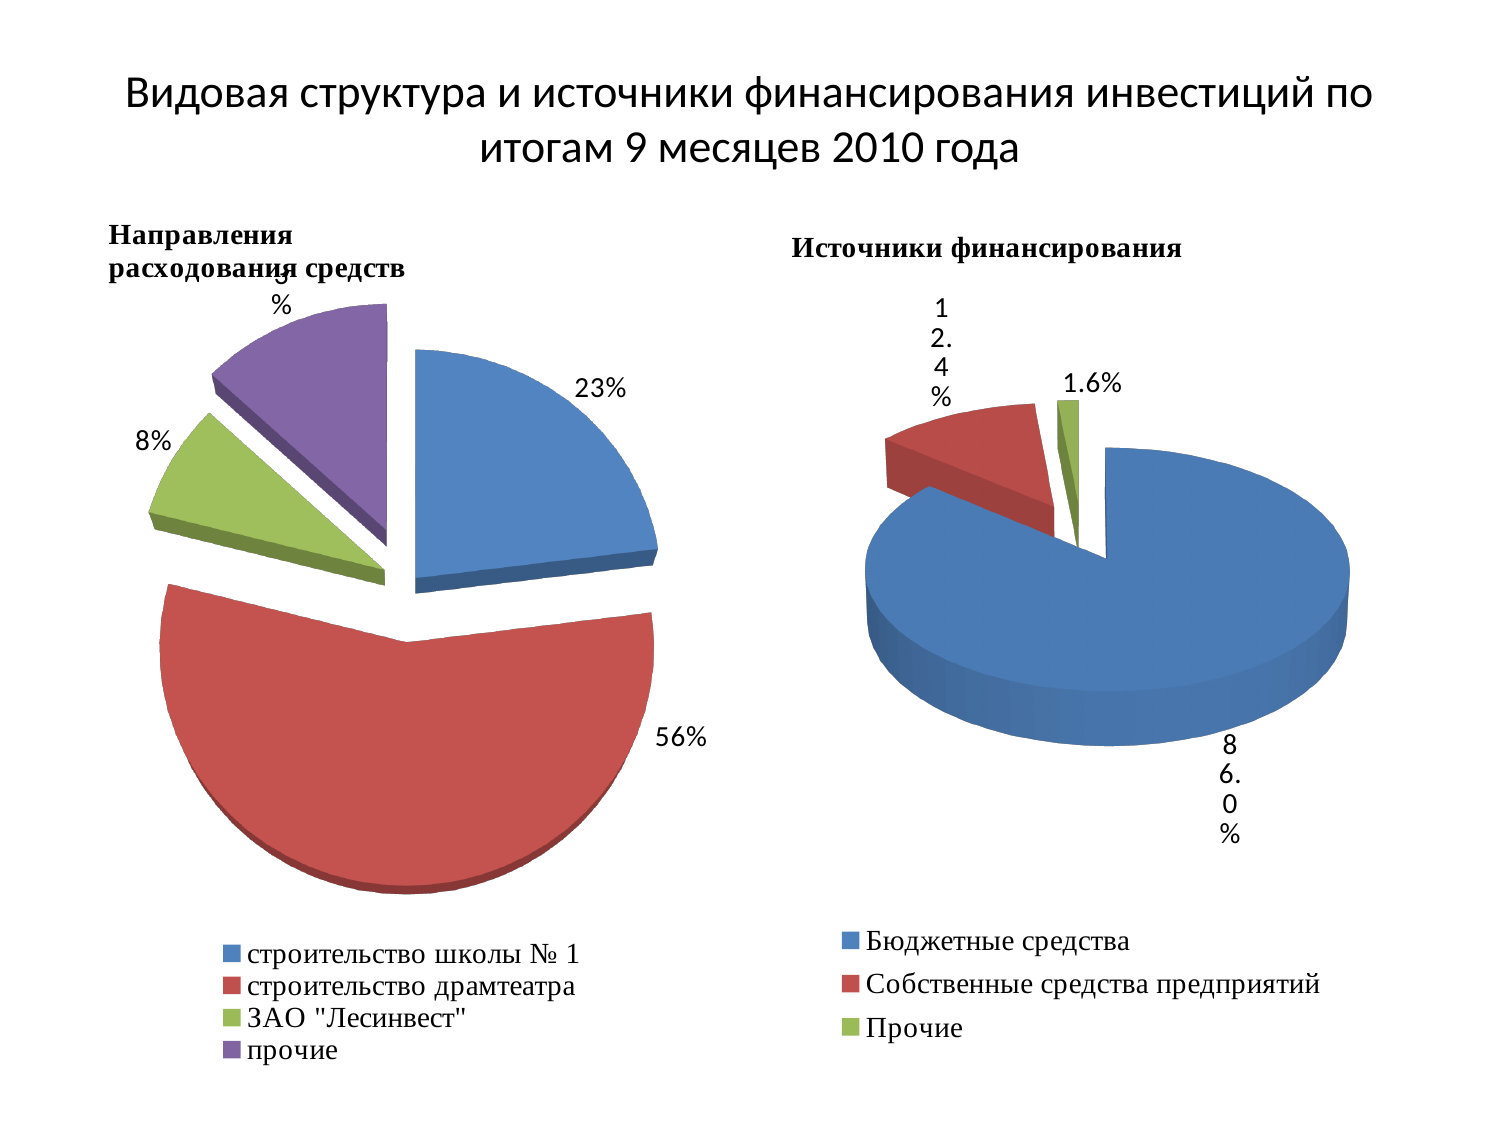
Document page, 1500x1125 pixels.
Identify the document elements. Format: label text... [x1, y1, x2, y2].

chart [74, 198, 738, 1079]
title Видовая структура и источники финансирования инвестиций по итогам 9 месяцев 2010 года [75, 45, 1425, 188]
chart [749, 198, 1413, 1067]
